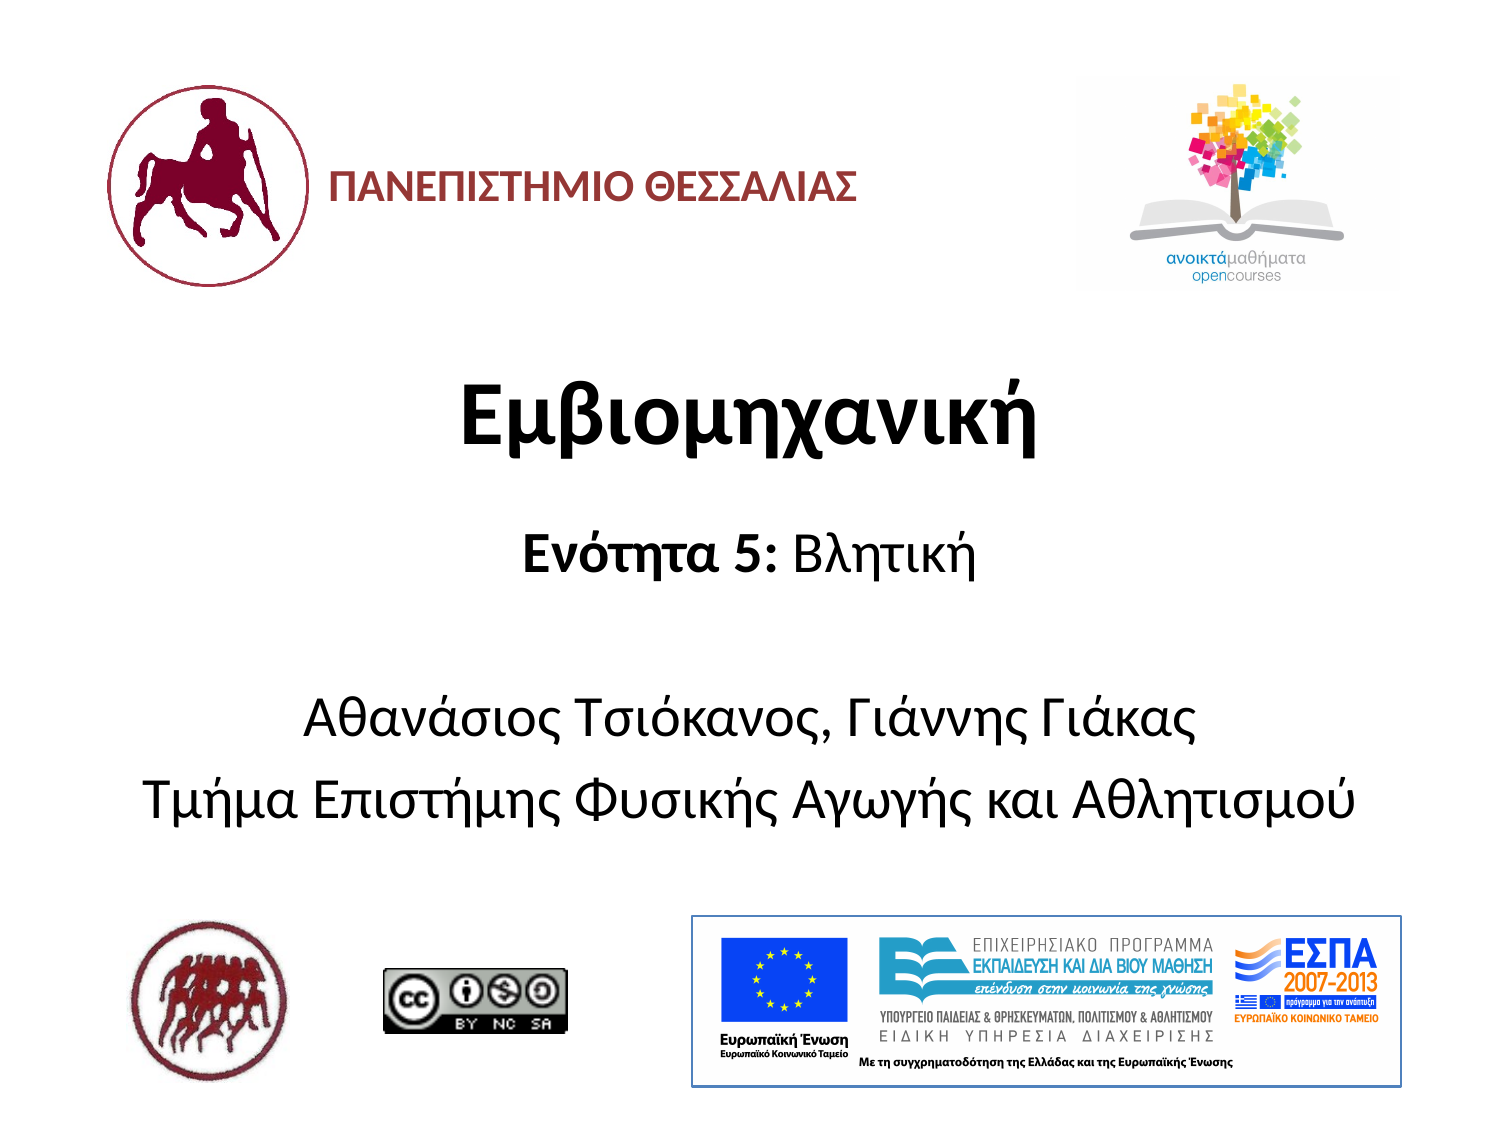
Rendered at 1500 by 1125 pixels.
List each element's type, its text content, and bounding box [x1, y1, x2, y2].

picture [692, 916, 1400, 1086]
subtitle Ενότητα 5: Βλητική Αθανάσιος Τσιόκανος, Γιάννης Γιάκας Τμήμα Επιστήμης Φυσικής Αγωγής και Αθλητισμού [112, 507, 1389, 817]
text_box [107, 76, 1400, 291]
picture [383, 968, 568, 1034]
picture [126, 919, 290, 1083]
title Εμβιομηχανική [112, 307, 1388, 507]
